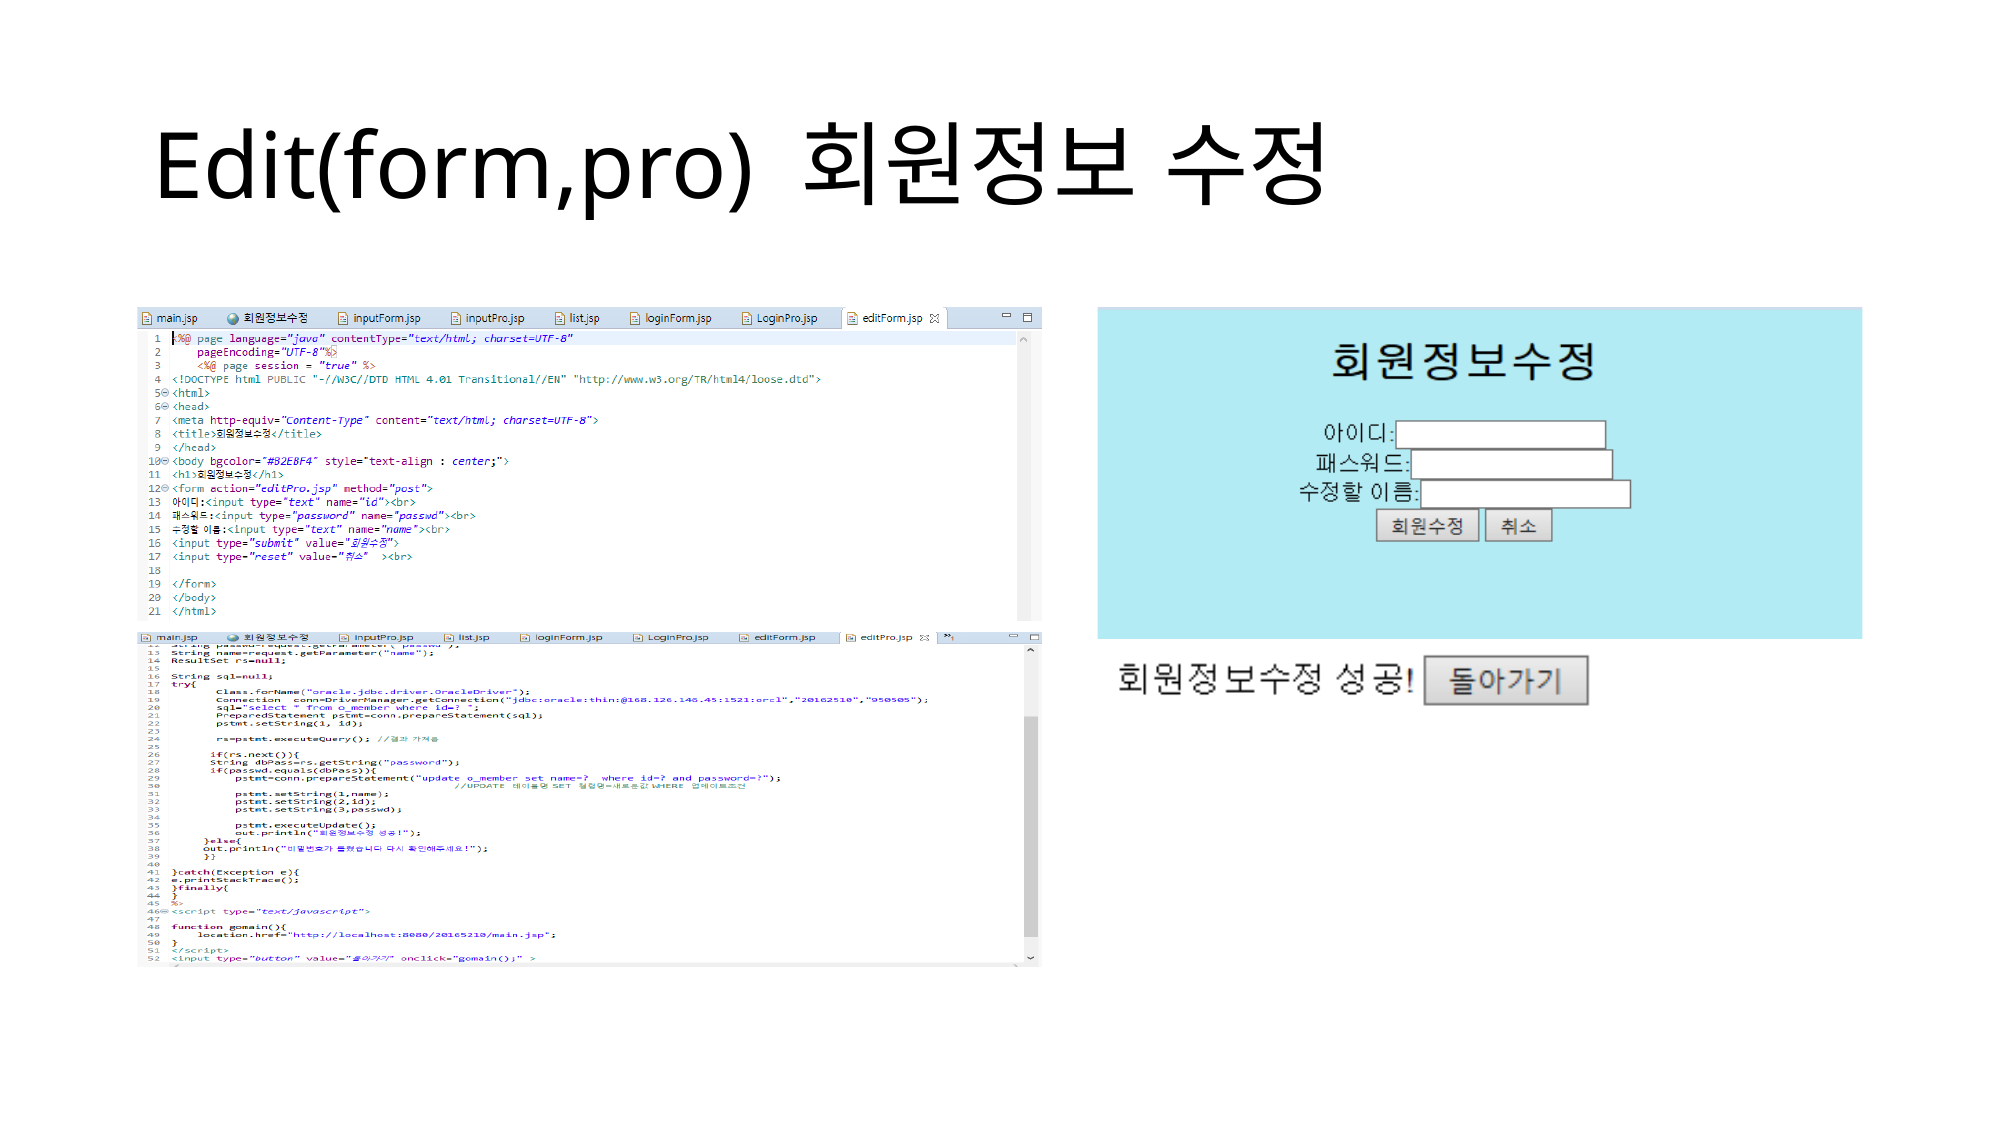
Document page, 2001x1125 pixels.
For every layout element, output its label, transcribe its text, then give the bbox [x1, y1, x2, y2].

picture [1097, 644, 1863, 946]
picture [137, 632, 1042, 967]
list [137, 307, 1042, 621]
title Edit(form,pro) 회원정보 수정 [137, 59, 1863, 278]
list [1097, 306, 1863, 639]
